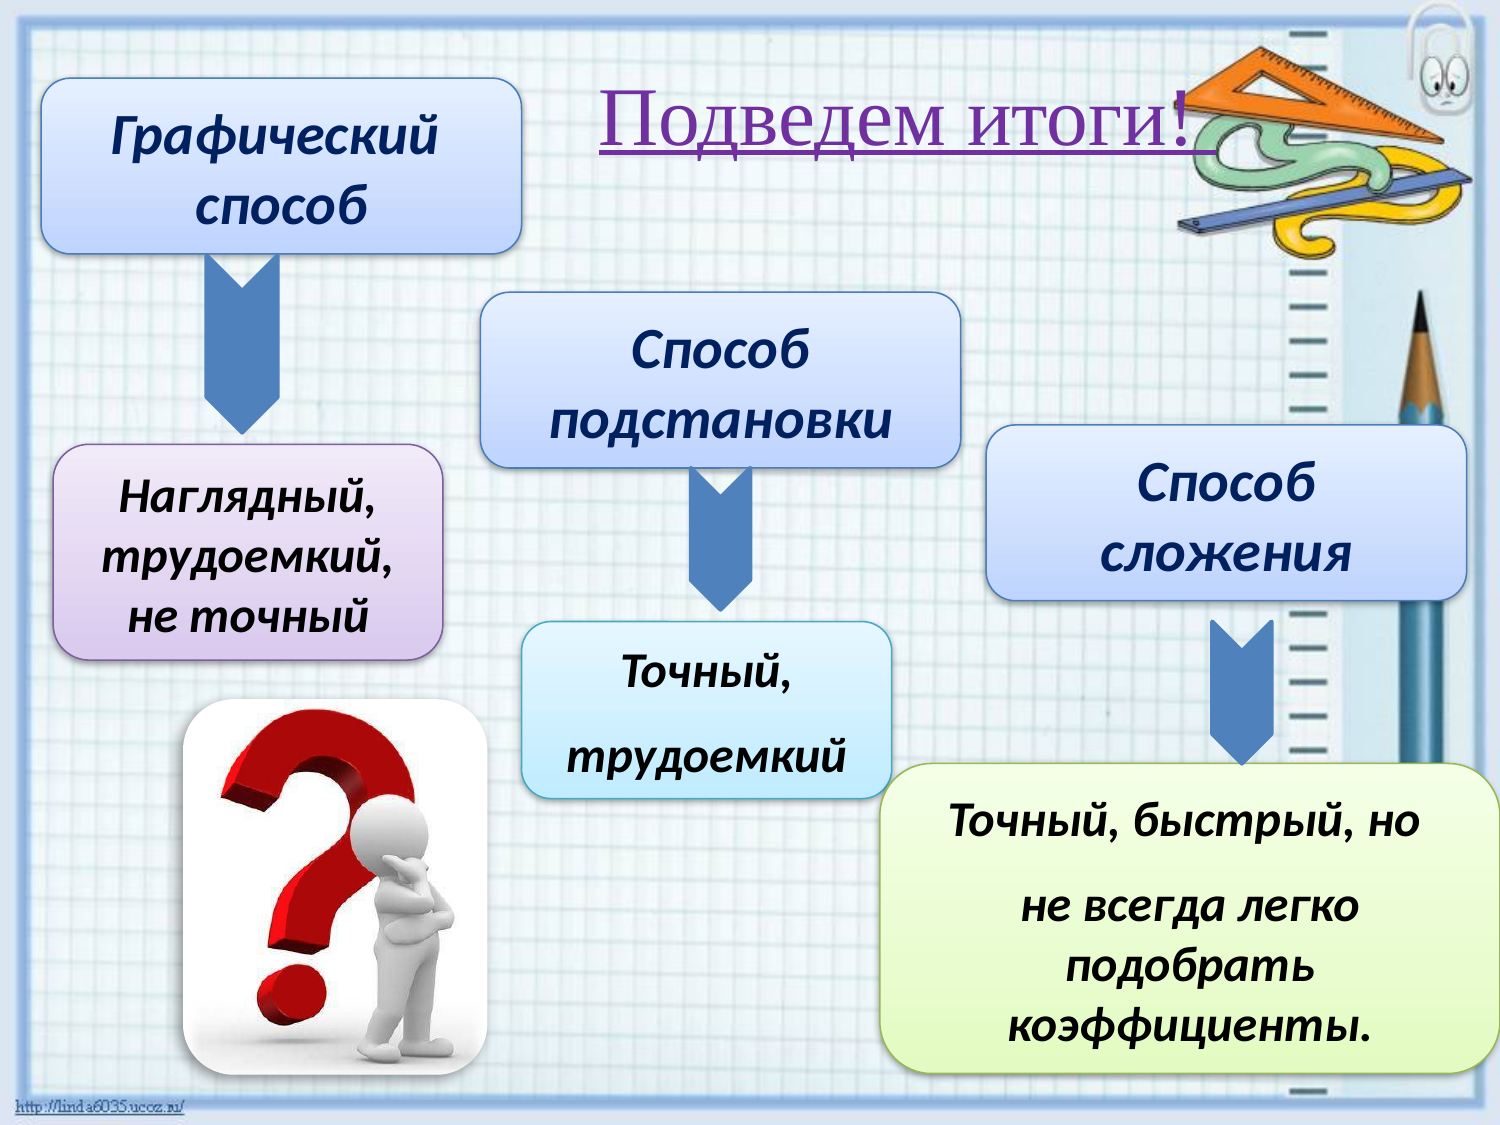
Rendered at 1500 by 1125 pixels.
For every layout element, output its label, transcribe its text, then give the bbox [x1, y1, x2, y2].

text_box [1211, 621, 1272, 764]
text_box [690, 467, 751, 610]
text_box Наглядный, трудоемкий, не точный [52, 443, 444, 661]
text_box Способ подстановки [479, 291, 962, 469]
text_box Точный, трудоемкий [520, 620, 893, 800]
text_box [206, 255, 278, 433]
text_box Подведем итоги! [583, 54, 1231, 170]
text_box Способ сложения [985, 424, 1468, 602]
text_box Точный, быстрый, но не всегда легко подобрать коэффициенты. [879, 762, 1500, 1075]
picture [0, 0, 1500, 1125]
text_box Графический способ [40, 77, 523, 255]
